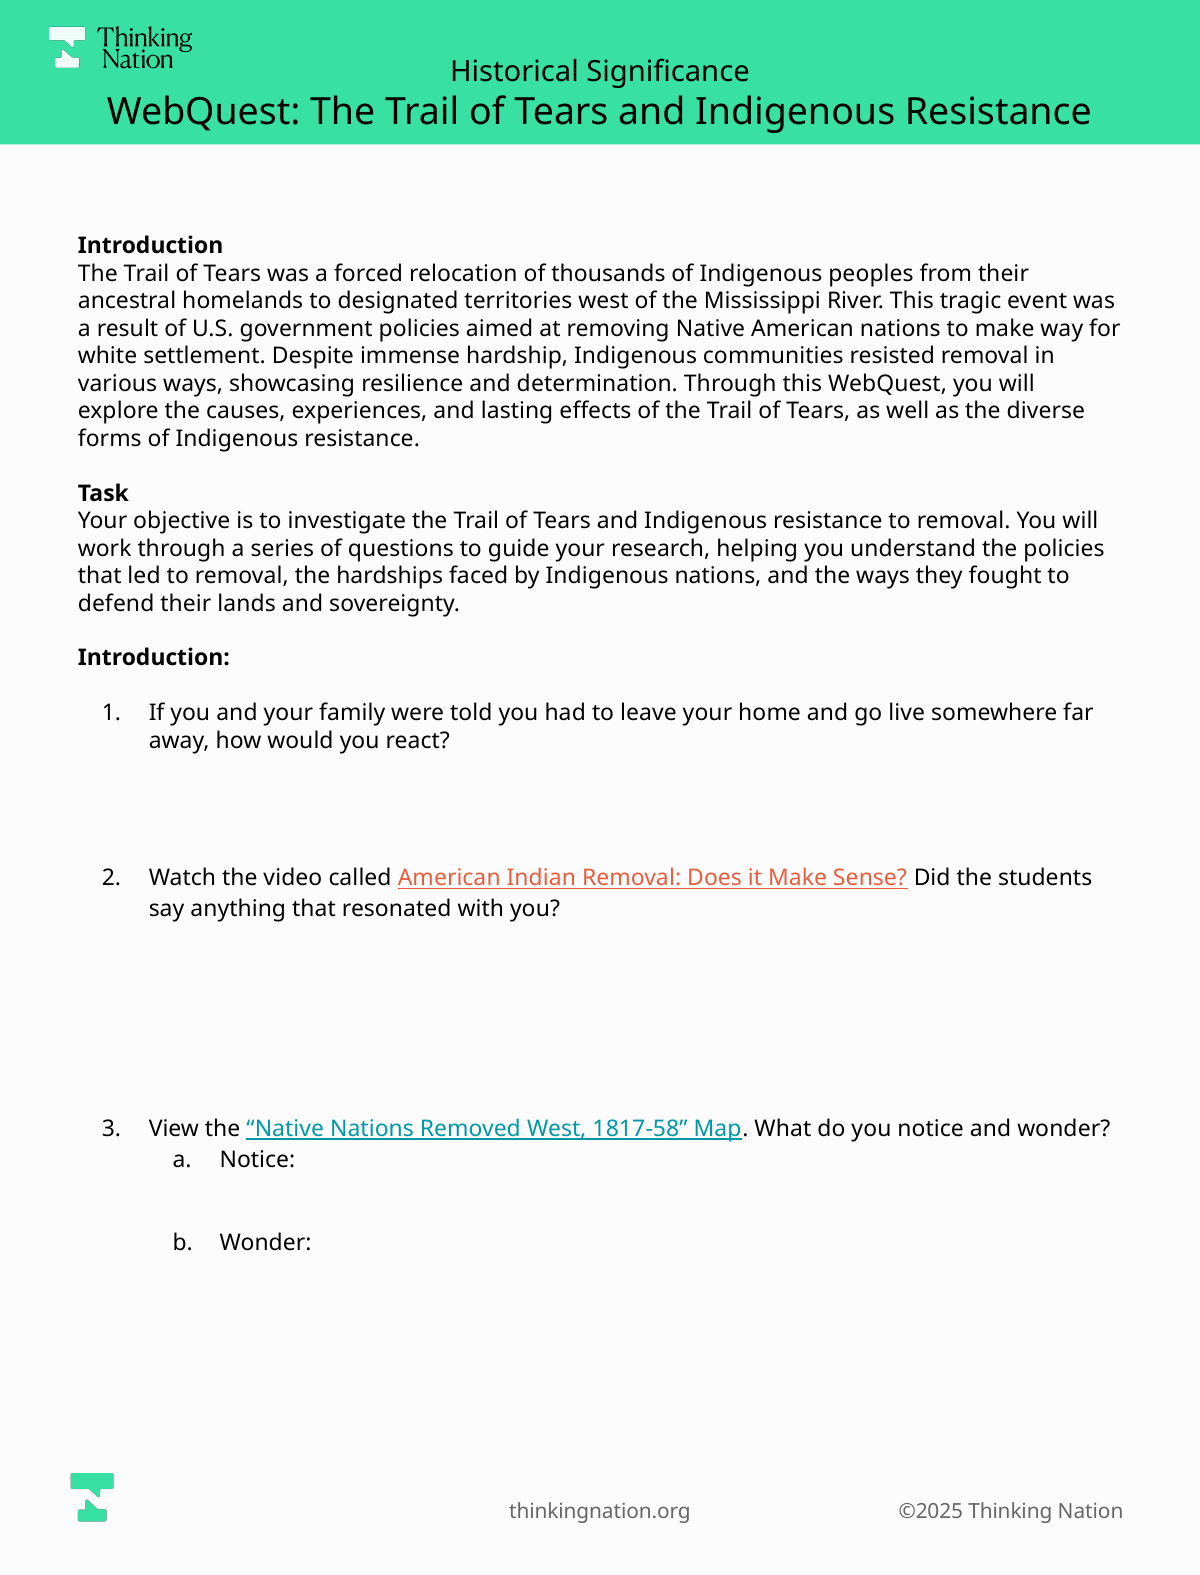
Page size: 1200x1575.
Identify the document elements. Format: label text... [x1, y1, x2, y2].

text_box thinkingnation.org [457, 1483, 742, 1532]
text_box Historical Significance WebQuest: The Trail of Tears and Indigenous Resistance [0, 0, 1200, 145]
text_box Introduction The Trail of Tears was a forced relocation of thousands of Indigenous peoples from their ancestral homelands to designated territories west of the Mississippi River. This tragic event was a result of U.S. government policies aimed at removing Native American nations to make way for white settlement. Despite immense hardship, Indigenous communities resisted removal in various ways, showcasing resilience and determination. Through this WebQuest, you will explore the causes, experiences, and lasting effects of the Trail of Tears, as well as the diverse forms of Indigenous resistance. Task Your objective is to investigate the Trail of Tears and Indigenous resistance to removal. You will work through a series of questions to guide your research, helping you understand the policies that led to removal, the hardships faced by Indigenous nations, and the ways they fought to defend their lands and sovereignty. Introduction: If you and your family were told you had to leave your home and go live somewhere far away, how would you react? Watch the video called American Indian Removal: Does it Make Sense? Did the students say anything that resonated with you? View the “Native Nations Removed West, 1817-58” Map. What do you notice and wonder? Notice: Wonder: [63, 216, 1137, 1297]
picture [58, 1463, 126, 1531]
picture [33, 13, 197, 82]
text_box ©2025 Thinking Nation [854, 1483, 1139, 1532]
